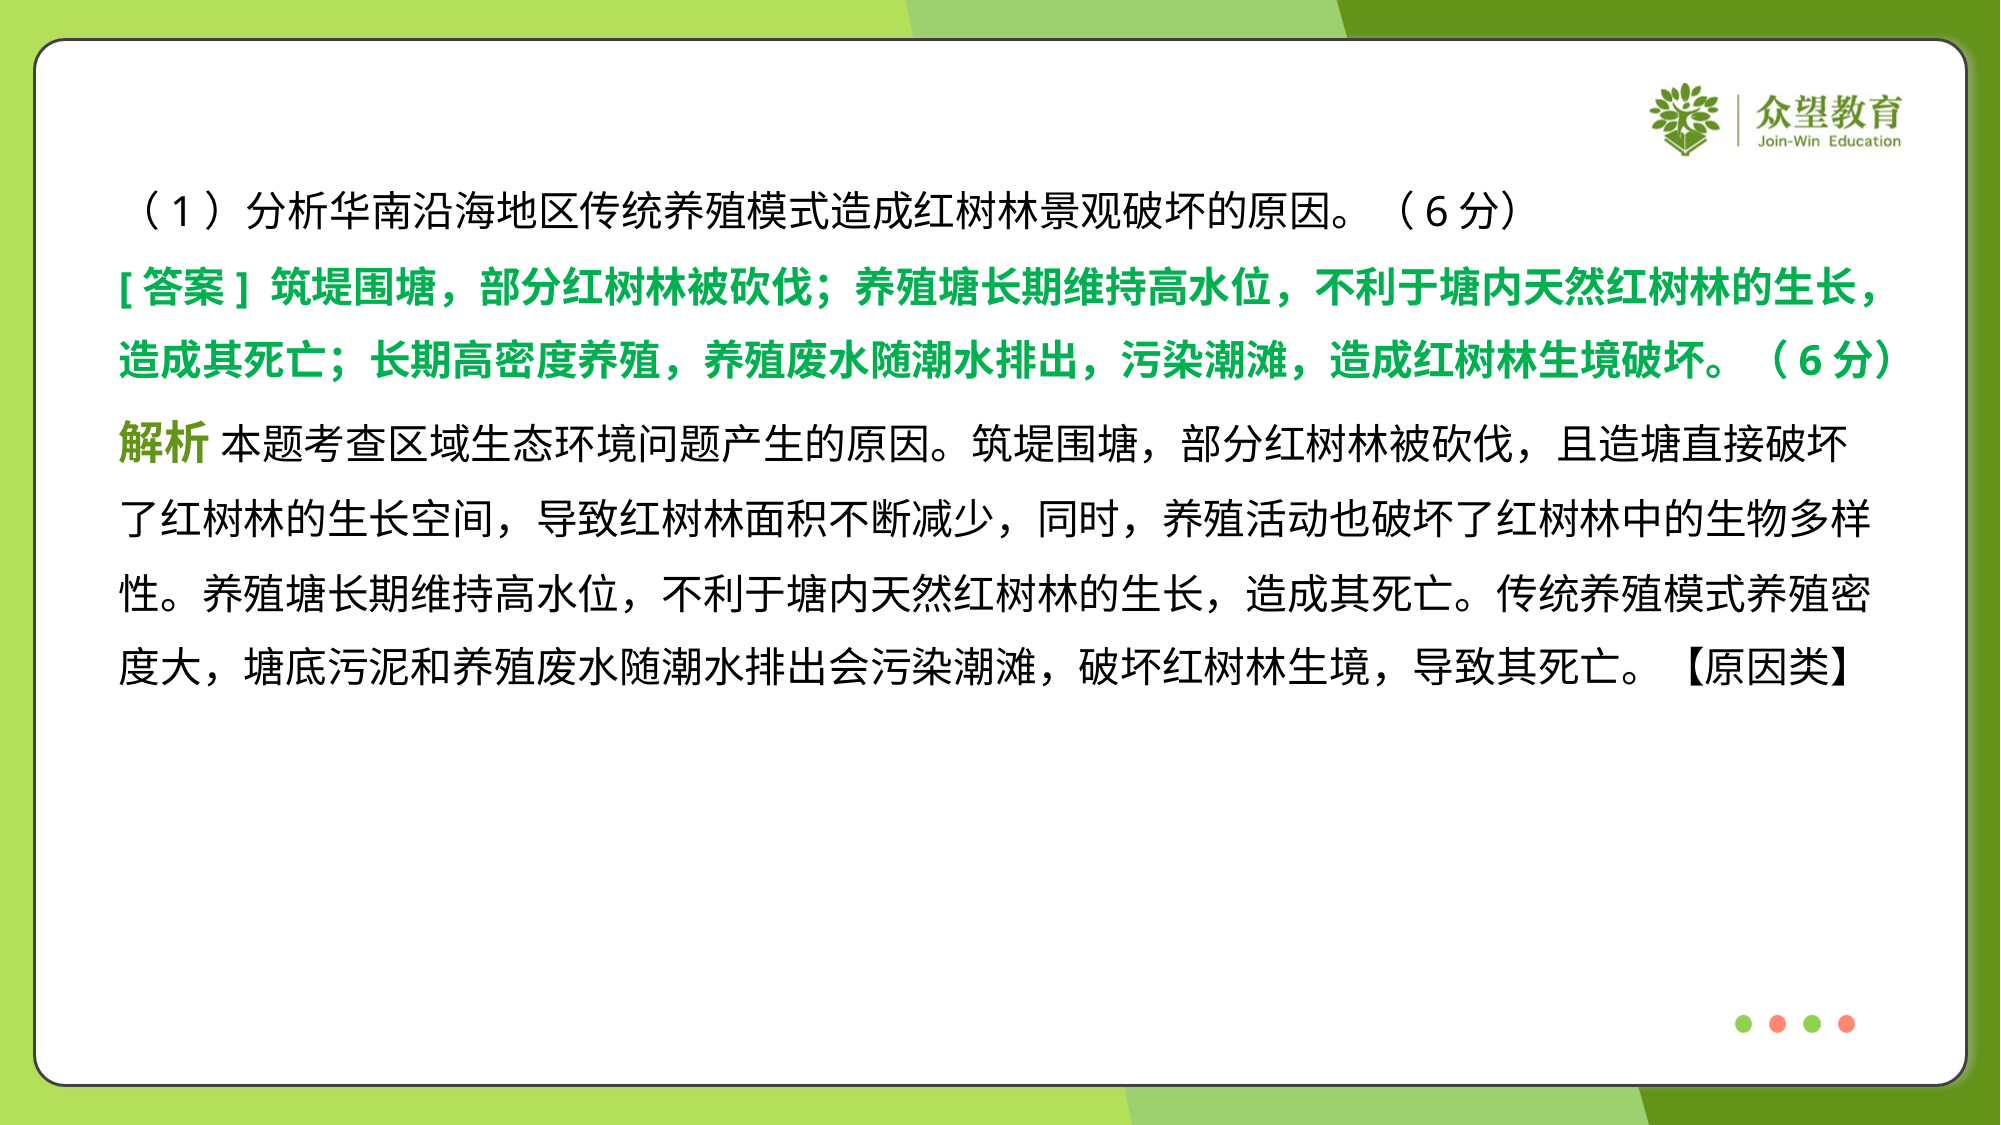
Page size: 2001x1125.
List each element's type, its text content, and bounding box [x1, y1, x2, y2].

text_box 解析 本题考查区域生态环境问题产生的原因。筑堤围塘，部分红树林被砍伐，且造塘直接破坏 了红树林的生长空间，导致红树林面积不断减少，同时，养殖活动也破坏了红树林中的生物多样 性。养殖塘长期维持高水位，不利于塘内天然红树林的生长，造成其死亡。传统养殖模式养殖密 度大，塘底污泥和养殖废水随潮水排出会污染潮滩，破坏红树林生境，导致其死亡。【原因类】 [118, 391, 1883, 684]
text_box （1）分析华南沿海地区传统养殖模式造成红树林景观破坏的原因。（6分） [118, 159, 1883, 227]
picture [0, 0, 2000, 1125]
text_box [答案] 筑堤围塘，部分红树林被砍伐；养殖塘长期维持高水位，不利于塘内天然红树林的生长， 造成其死亡；长期高密度养殖，养殖废水随潮水排出，污染潮滩，造成红树林生境破坏。（6分） [118, 235, 1883, 376]
